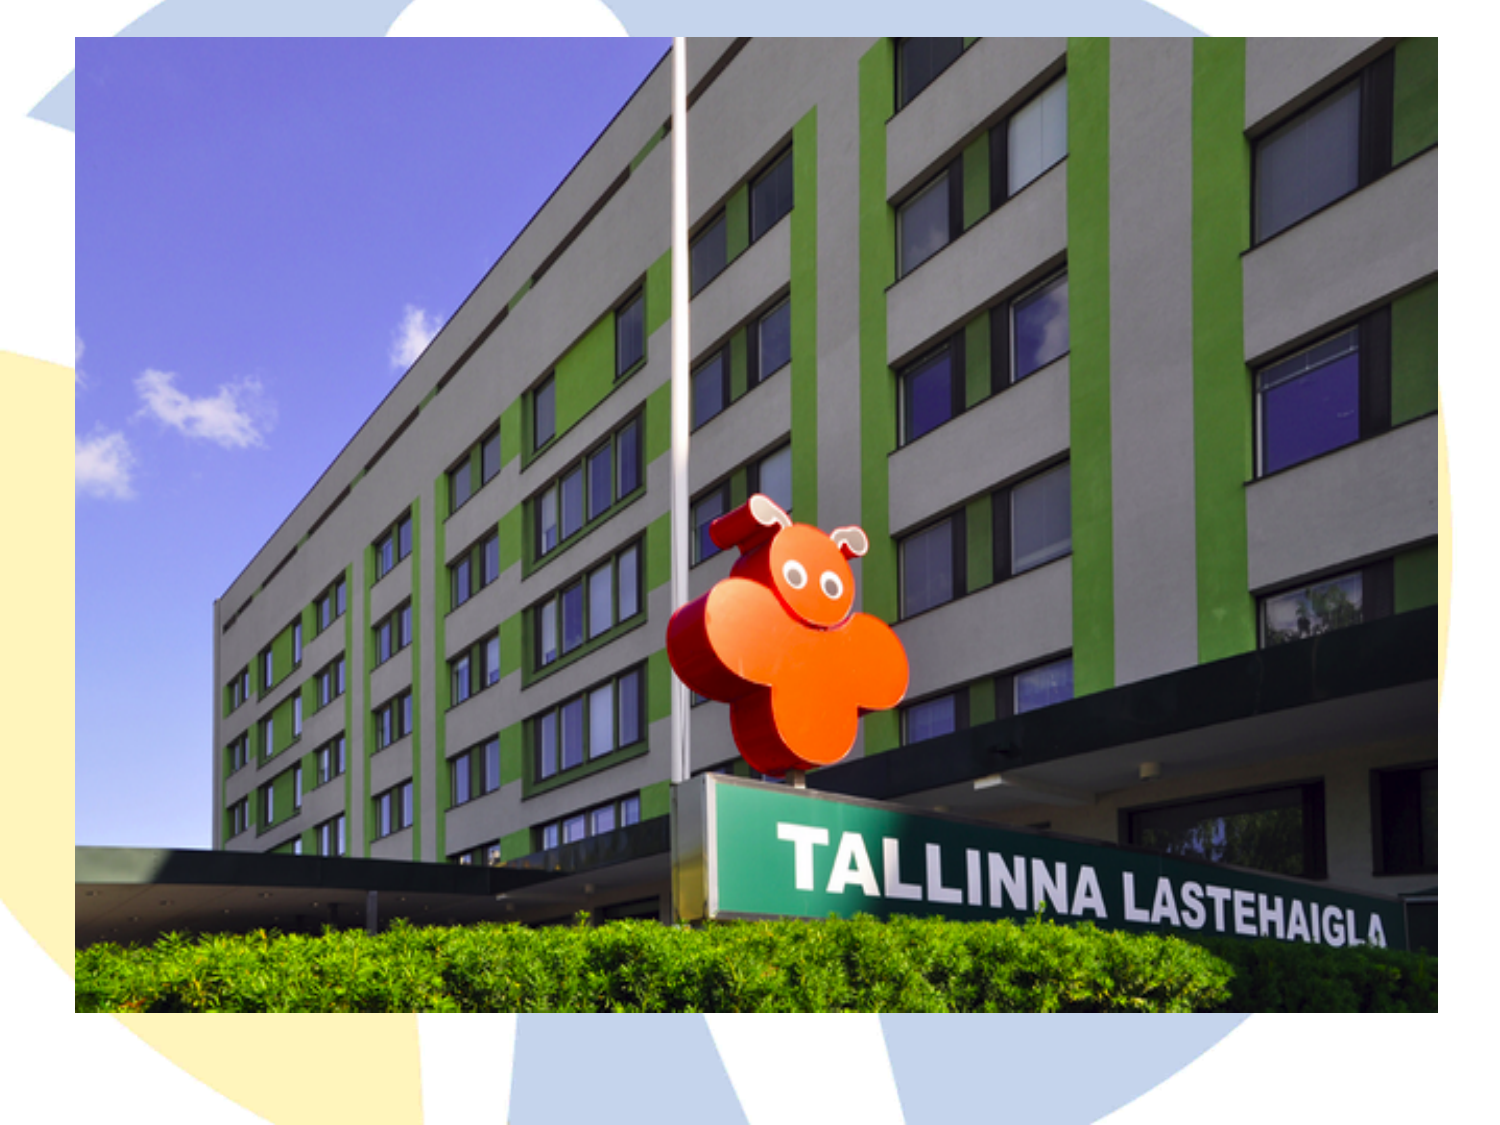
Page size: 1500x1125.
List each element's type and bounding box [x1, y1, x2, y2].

picture [0, 0, 1500, 1125]
list [74, 37, 1438, 1013]
